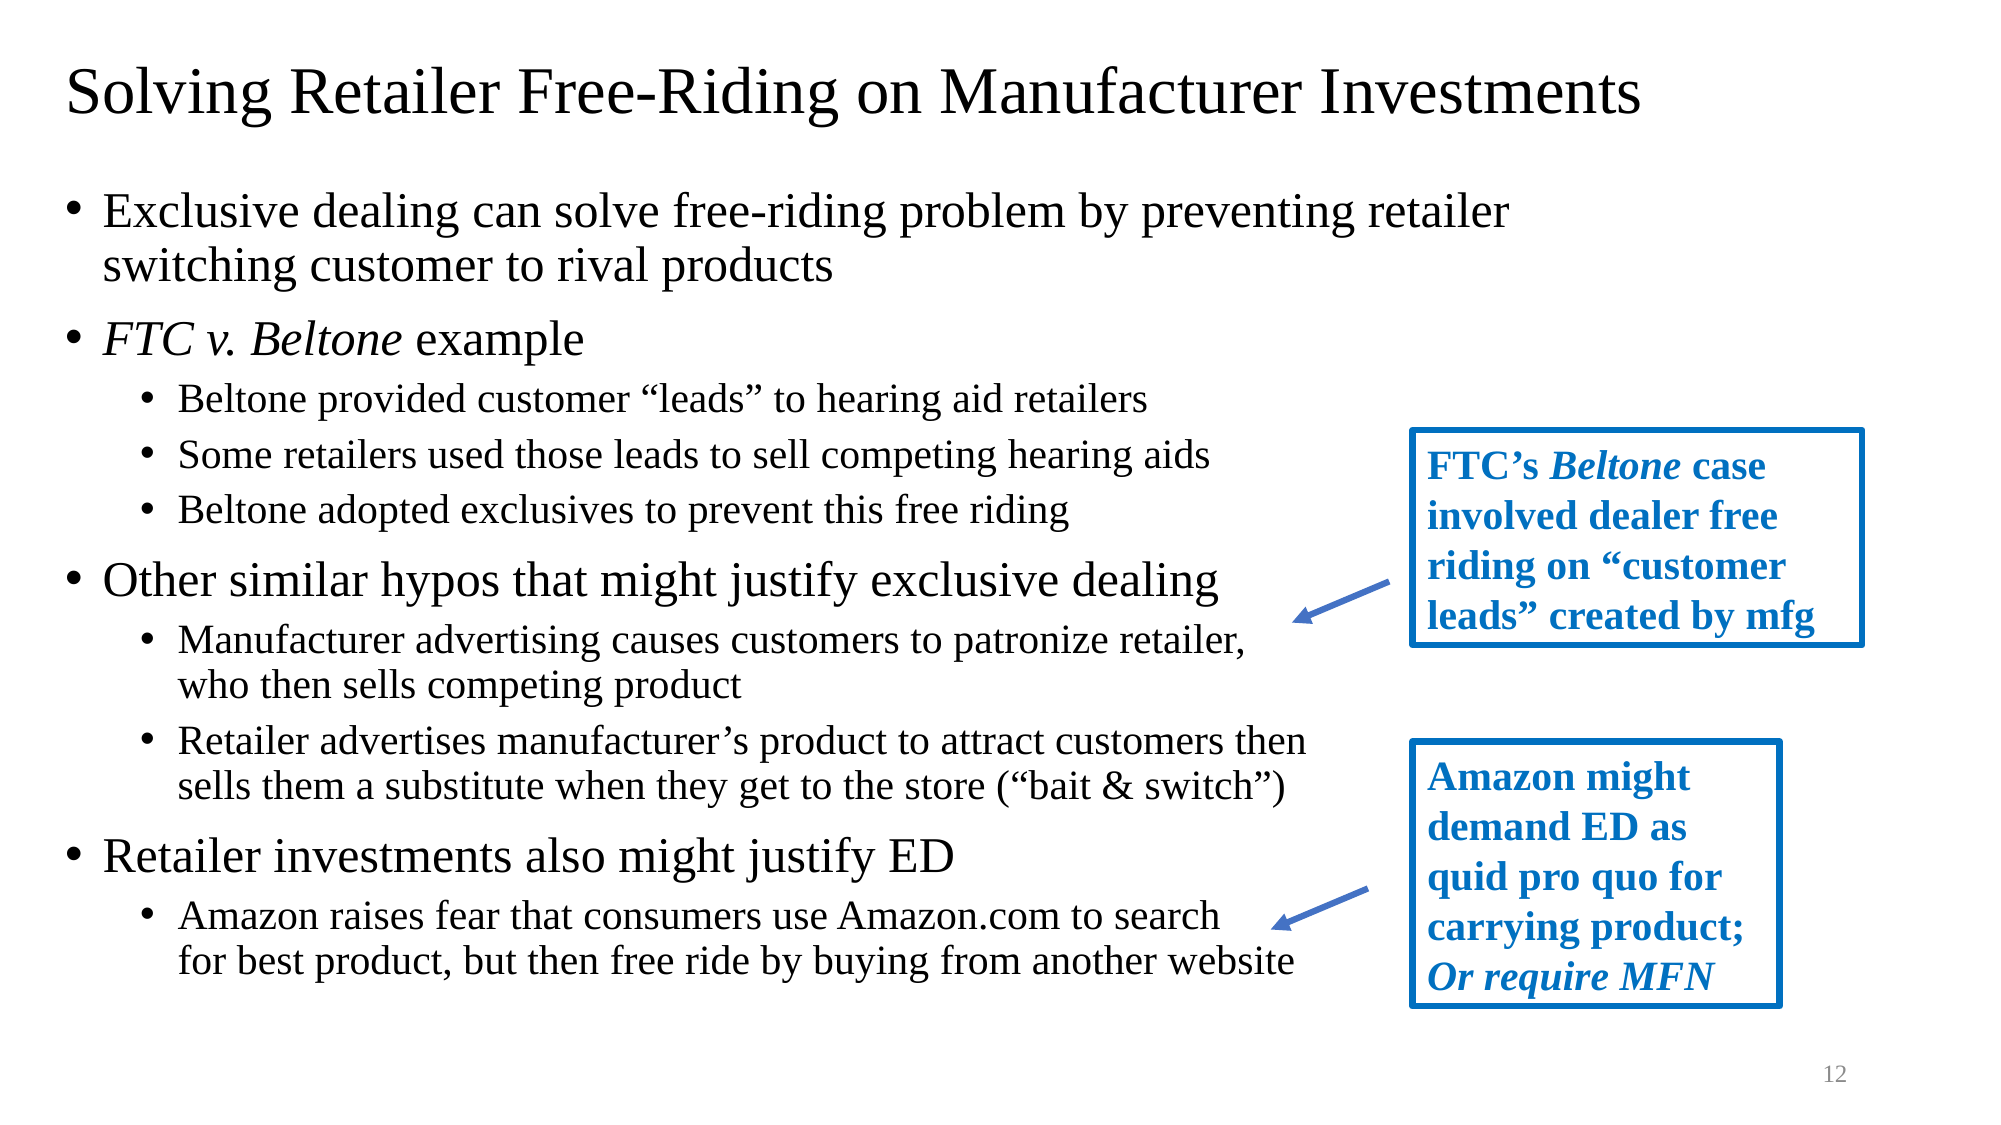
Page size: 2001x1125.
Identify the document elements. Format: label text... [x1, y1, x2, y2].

text_box FTC’s Beltone case involved dealer free riding on “customer leads” created by mfg [1412, 430, 1863, 645]
title Solving Retailer Free-Riding on Manufacturer Investments [50, 26, 1675, 157]
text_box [1270, 888, 1368, 930]
slide_number 12 [1412, 1042, 1863, 1103]
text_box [1291, 581, 1390, 623]
list Exclusive dealing can solve free-riding problem by preventing retailer switching customer to rival products FTC v. Beltone example Beltone provided customer “leads” to hearing aid retailers Some retailers used those leads to sell competing hearing aids Beltone adopted exclusives to prevent this free riding Other similar hypos that might justify exclusive dealing Manufacturer advertising causes customers to patronize retailer, who then sells competing product Retailer advertises manufacturer’s product to attract customers then sells them a substitute when they get to the store (“bait & switch”) Retailer investments also might justify ED Amazon raises fear that consumers use Amazon.com to search for best product, but then free ride by buying from another website [50, 176, 1553, 949]
text_box Amazon might demand ED as quid pro quo for carrying product; Or require MFN [1412, 741, 1780, 1007]
